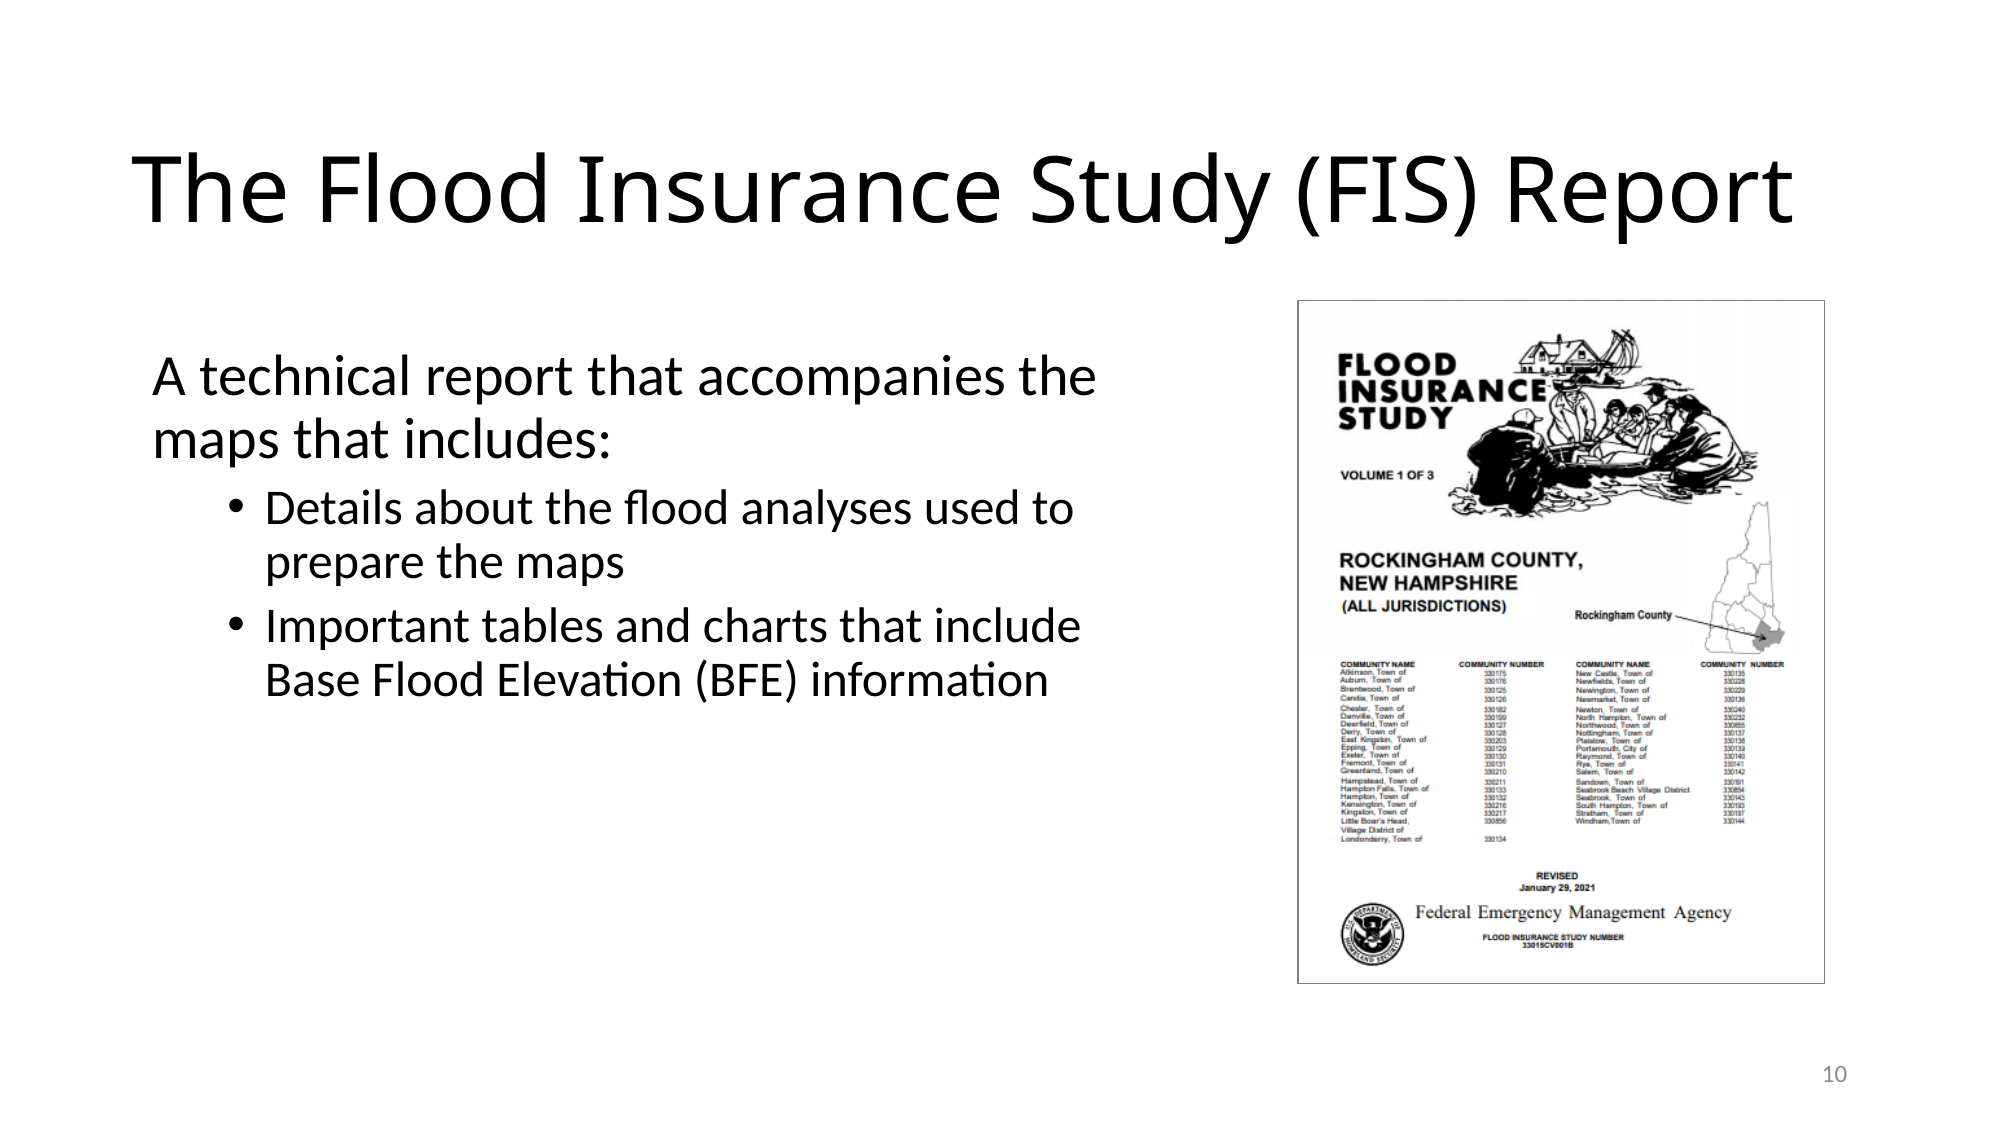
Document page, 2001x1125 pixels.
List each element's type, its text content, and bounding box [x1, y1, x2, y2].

picture [1298, 301, 1824, 983]
slide_number 10 [1412, 1042, 1863, 1103]
title The Flood Insurance Study (FIS) Report [116, 83, 1904, 302]
list A technical report that accompanies the maps that includes: Details about the flood analyses used to prepare the maps Important tables and charts that include Base Flood Elevation (BFE) information [137, 337, 1178, 1125]
